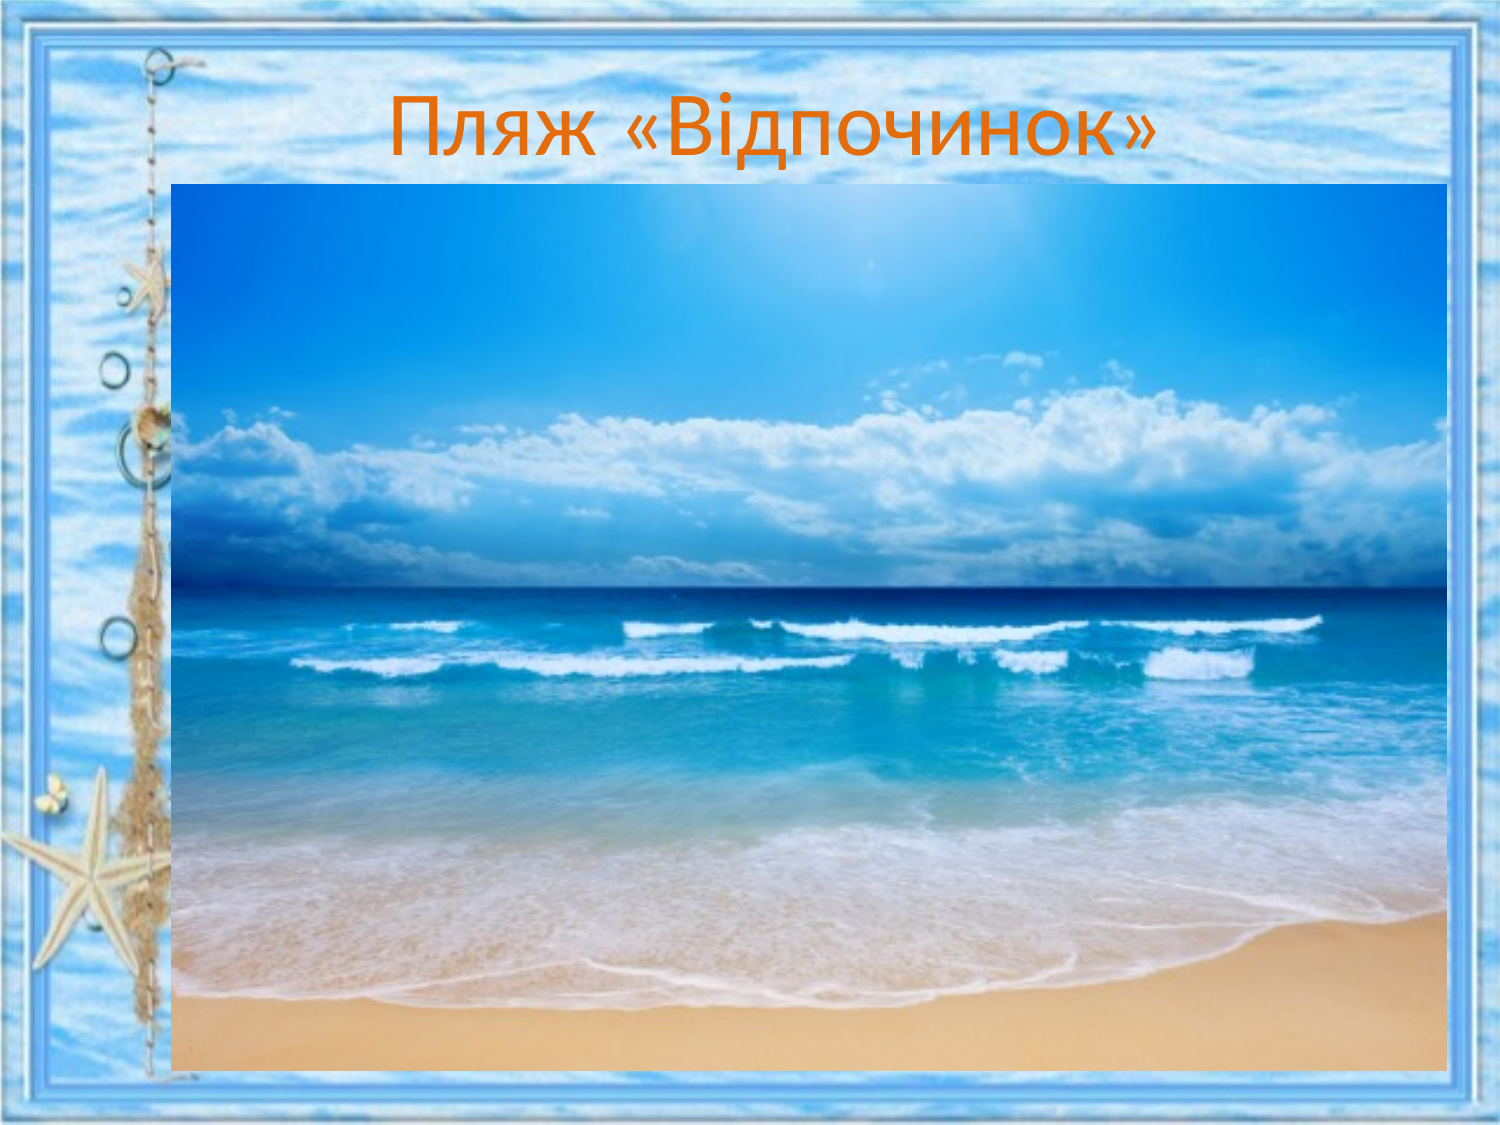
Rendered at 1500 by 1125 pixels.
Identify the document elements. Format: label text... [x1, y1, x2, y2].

title Пляж «Відпочинок» [100, 54, 1451, 183]
picture [0, 0, 1500, 1125]
